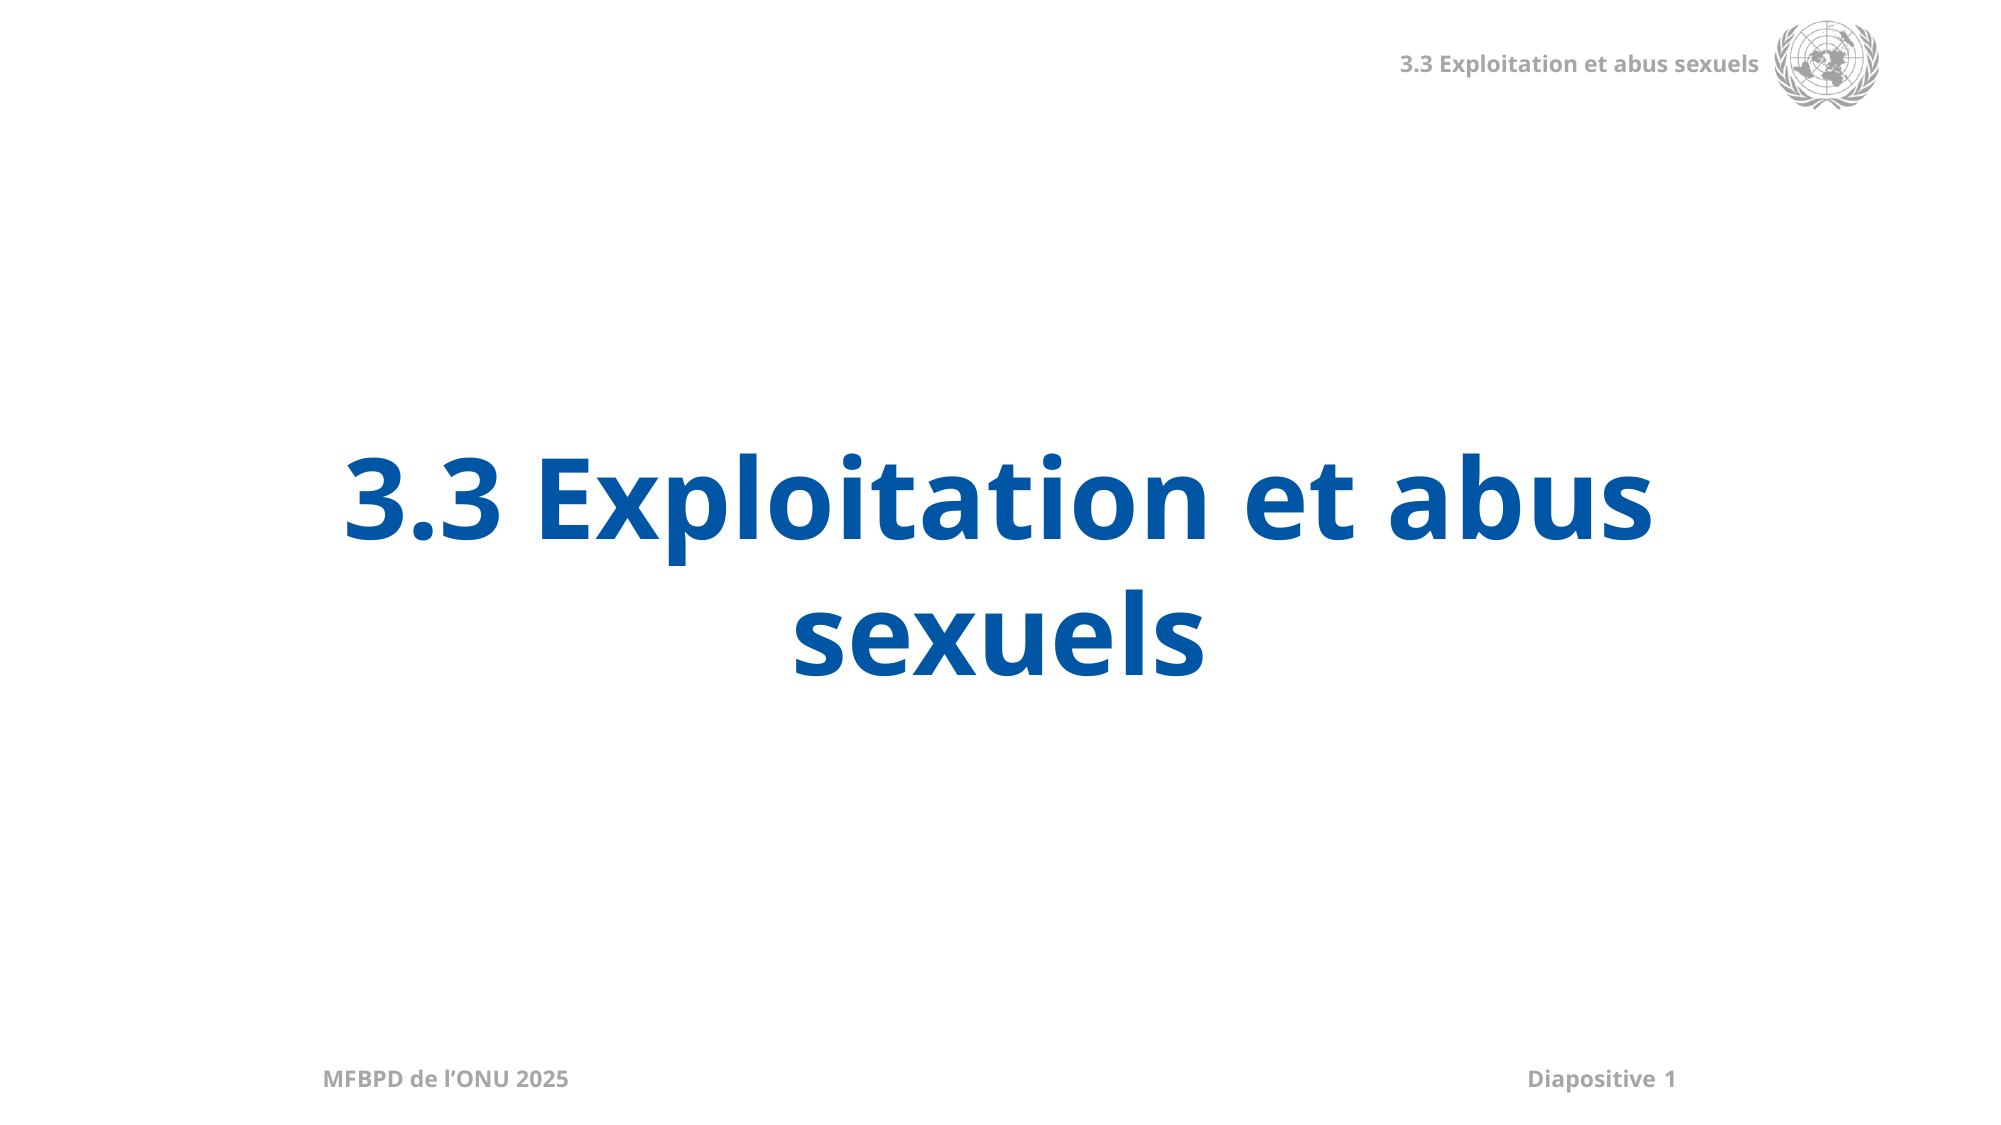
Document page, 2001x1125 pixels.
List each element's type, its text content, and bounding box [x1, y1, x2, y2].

text_box 3.3 Exploitation et abus sexuels [249, 420, 1750, 705]
